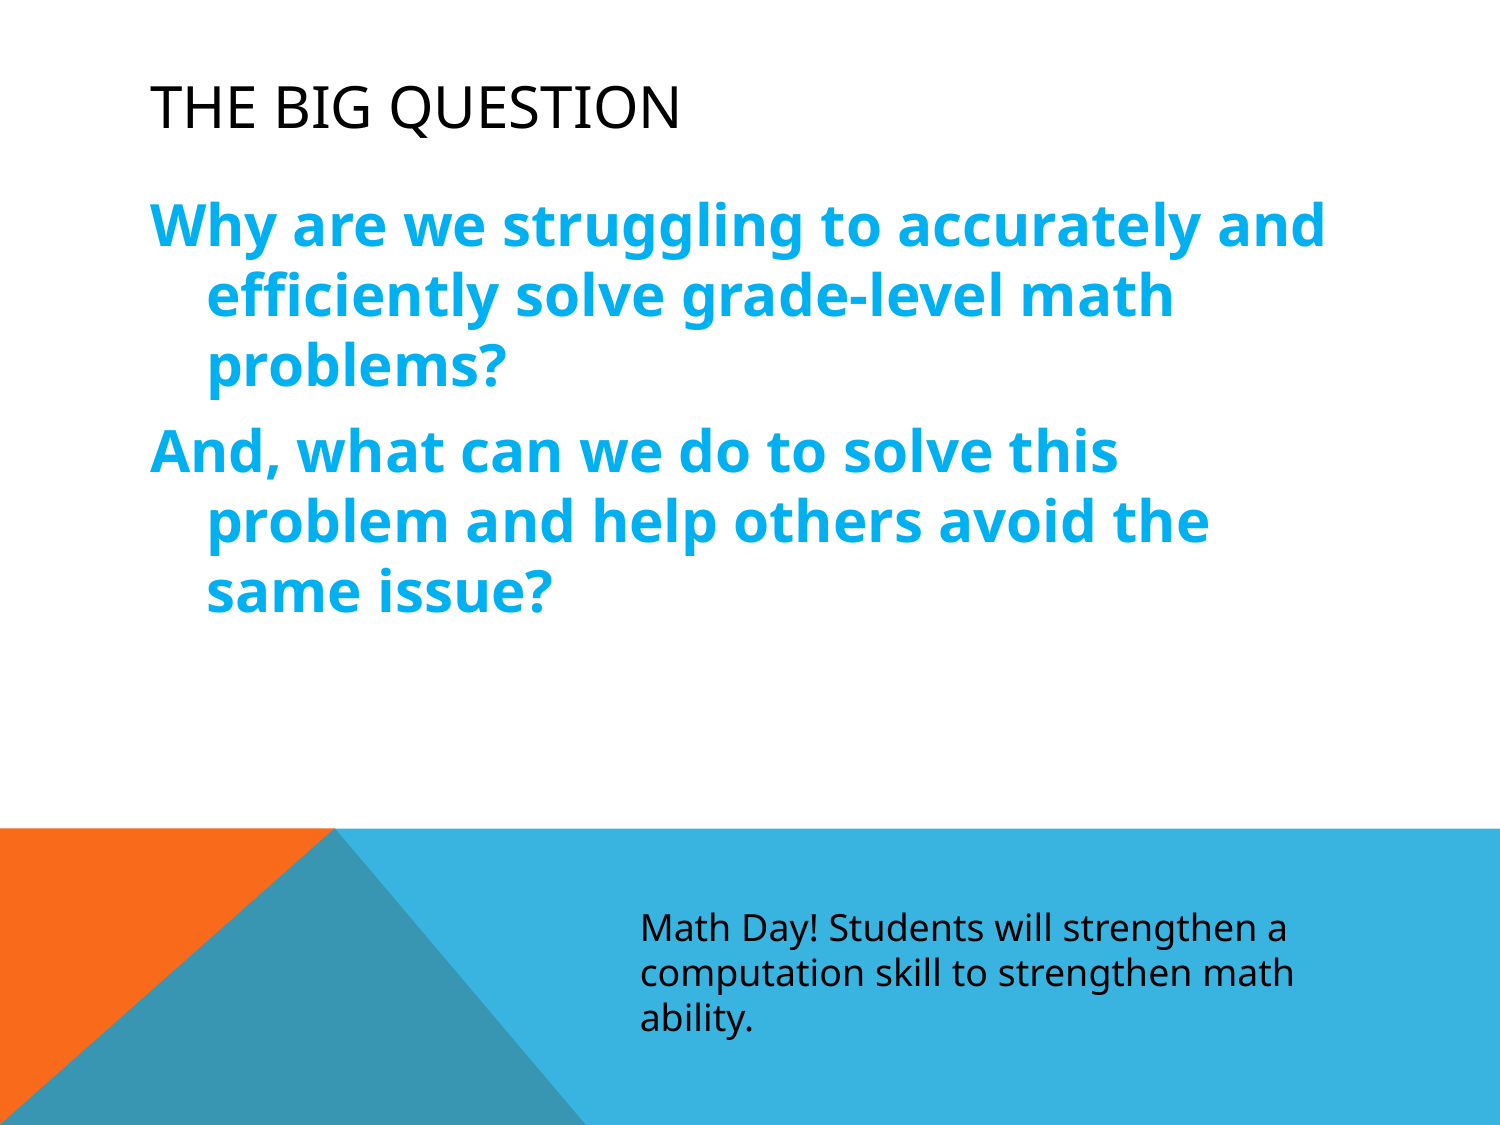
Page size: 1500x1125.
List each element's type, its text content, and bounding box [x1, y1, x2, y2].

title The Big Question [135, 60, 1369, 150]
list Why are we struggling to accurately and efficiently solve grade-level math problems? And, what can we do to solve this problem and help others avoid the same issue? [135, 180, 1369, 768]
text_box Math Day! Students will strengthen a computation skill to strengthen math ability. [624, 896, 1425, 1047]
